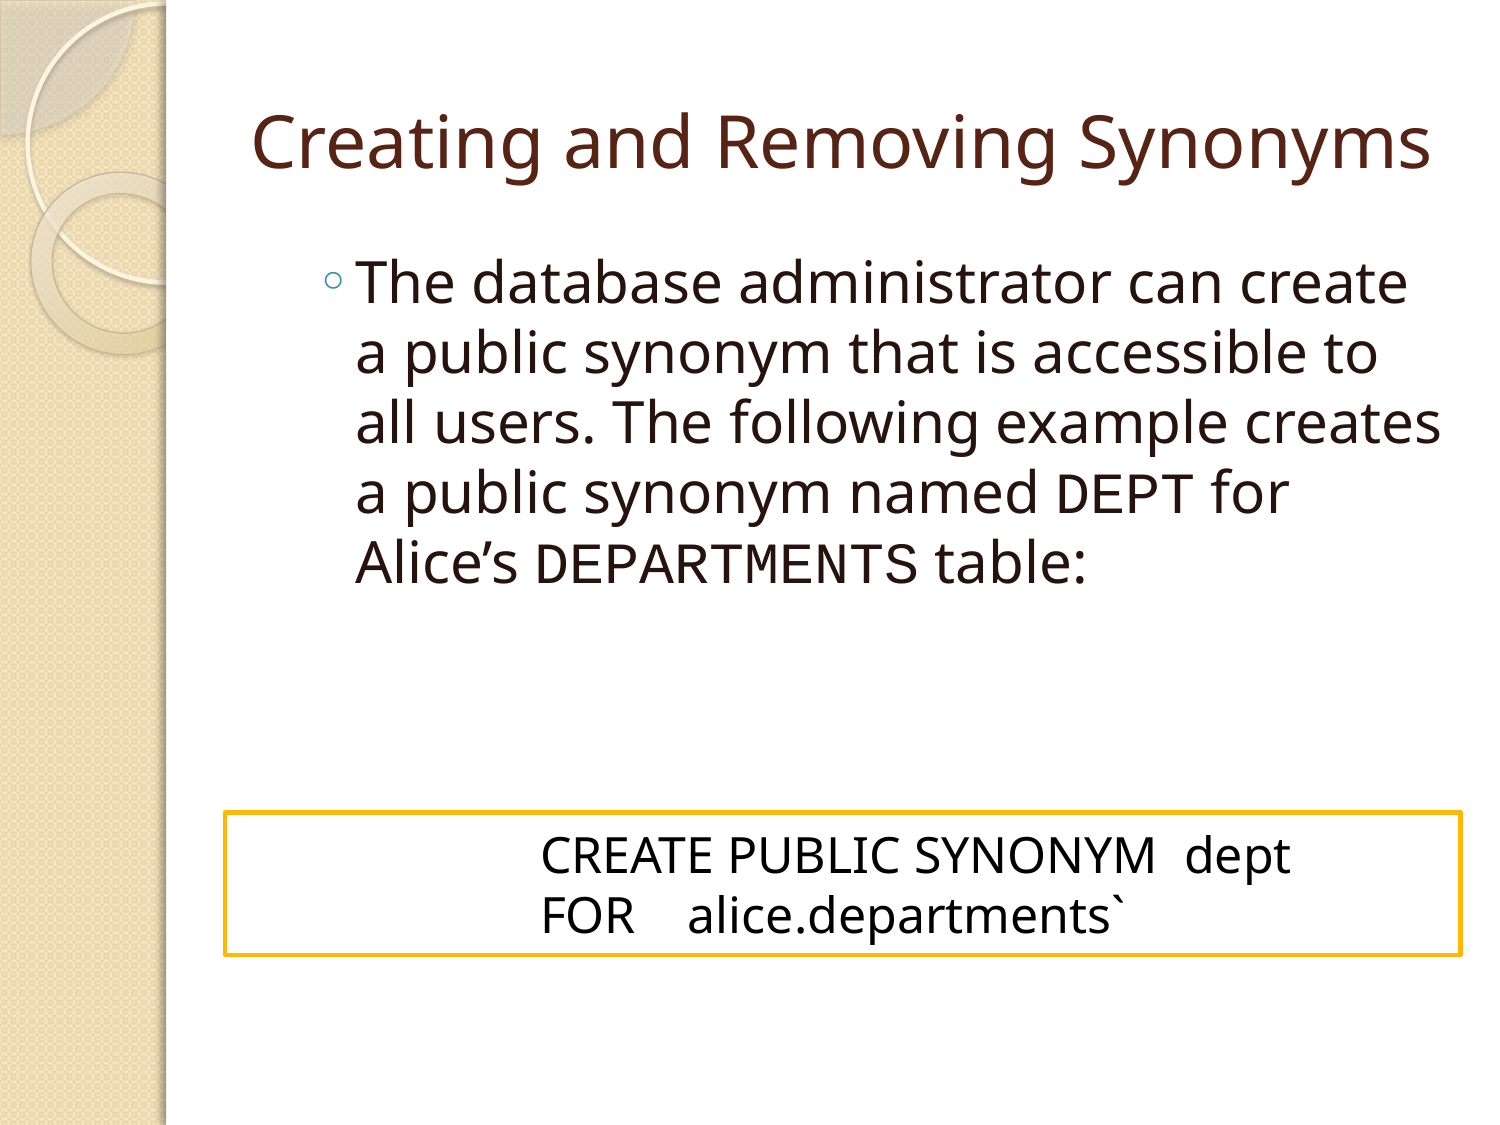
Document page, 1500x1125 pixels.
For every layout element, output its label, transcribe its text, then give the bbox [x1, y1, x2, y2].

title Creating and Removing Synonyms [235, 45, 1466, 233]
list The database administrator can create a public synonym that is accessible to all users. The following example creates a public synonym named DEPT for Alice’s DEPARTMENTS table: [235, 237, 1466, 1025]
text_box CREATE PUBLIC SYNONYM dept FOR alice.departments` [223, 810, 1463, 957]
